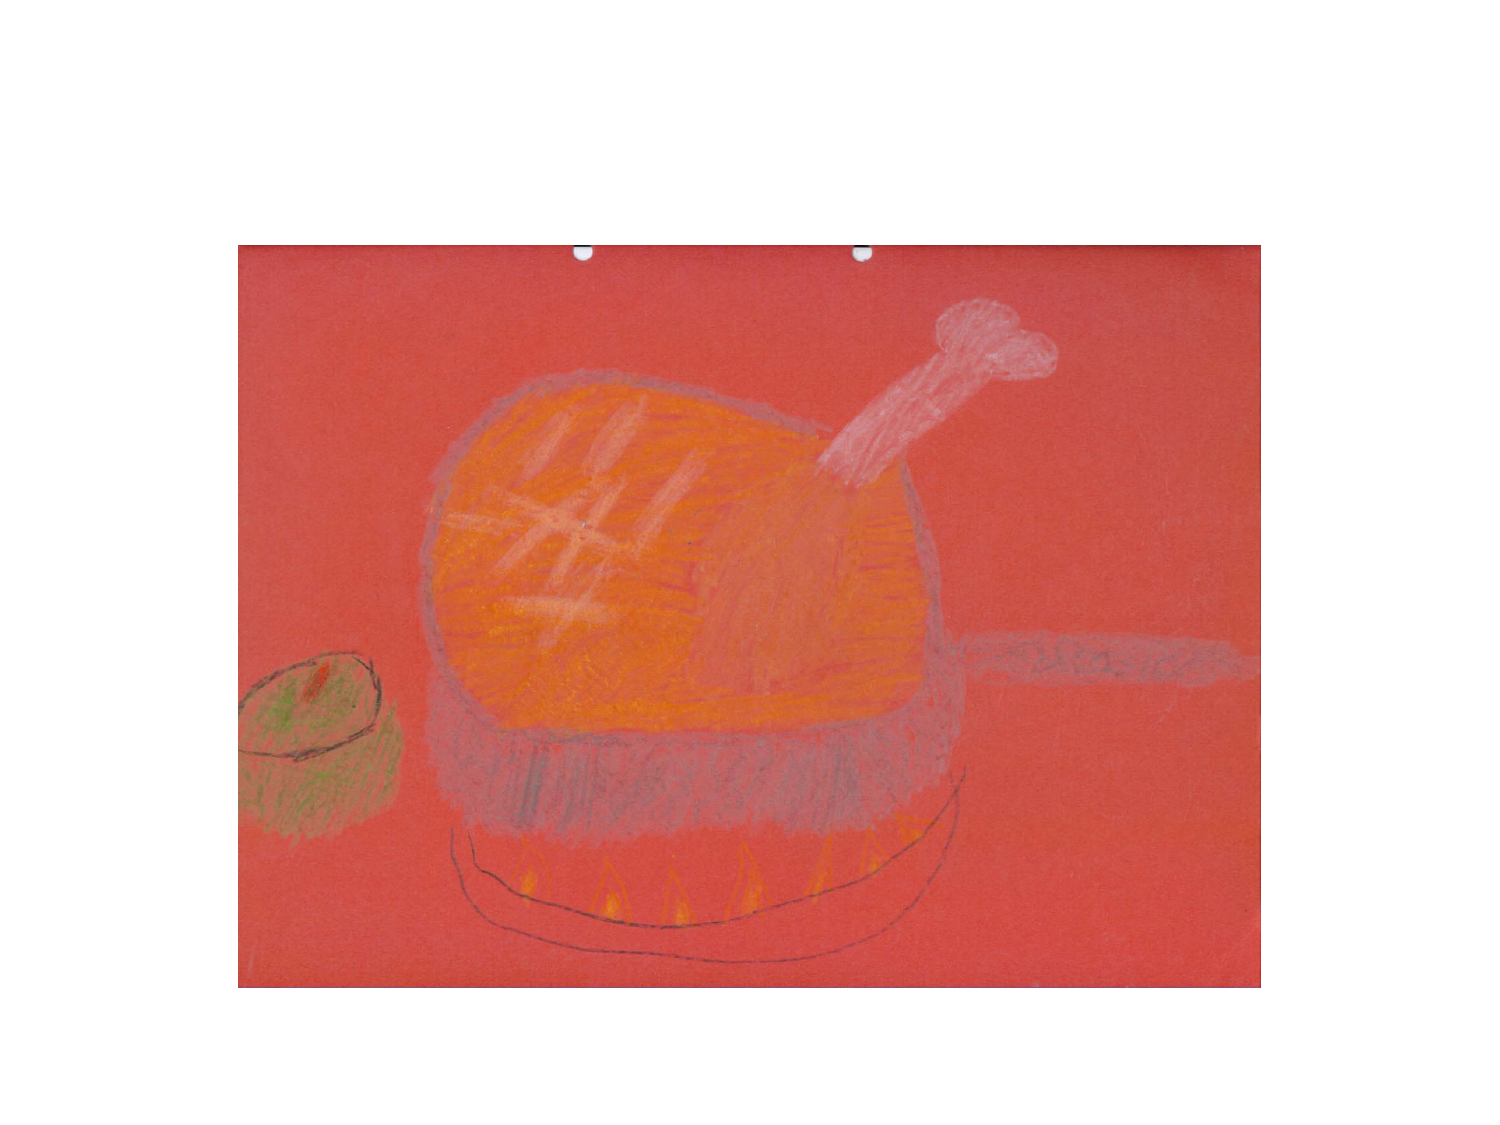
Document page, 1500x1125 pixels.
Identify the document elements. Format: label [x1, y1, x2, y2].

list [238, 244, 1262, 988]
